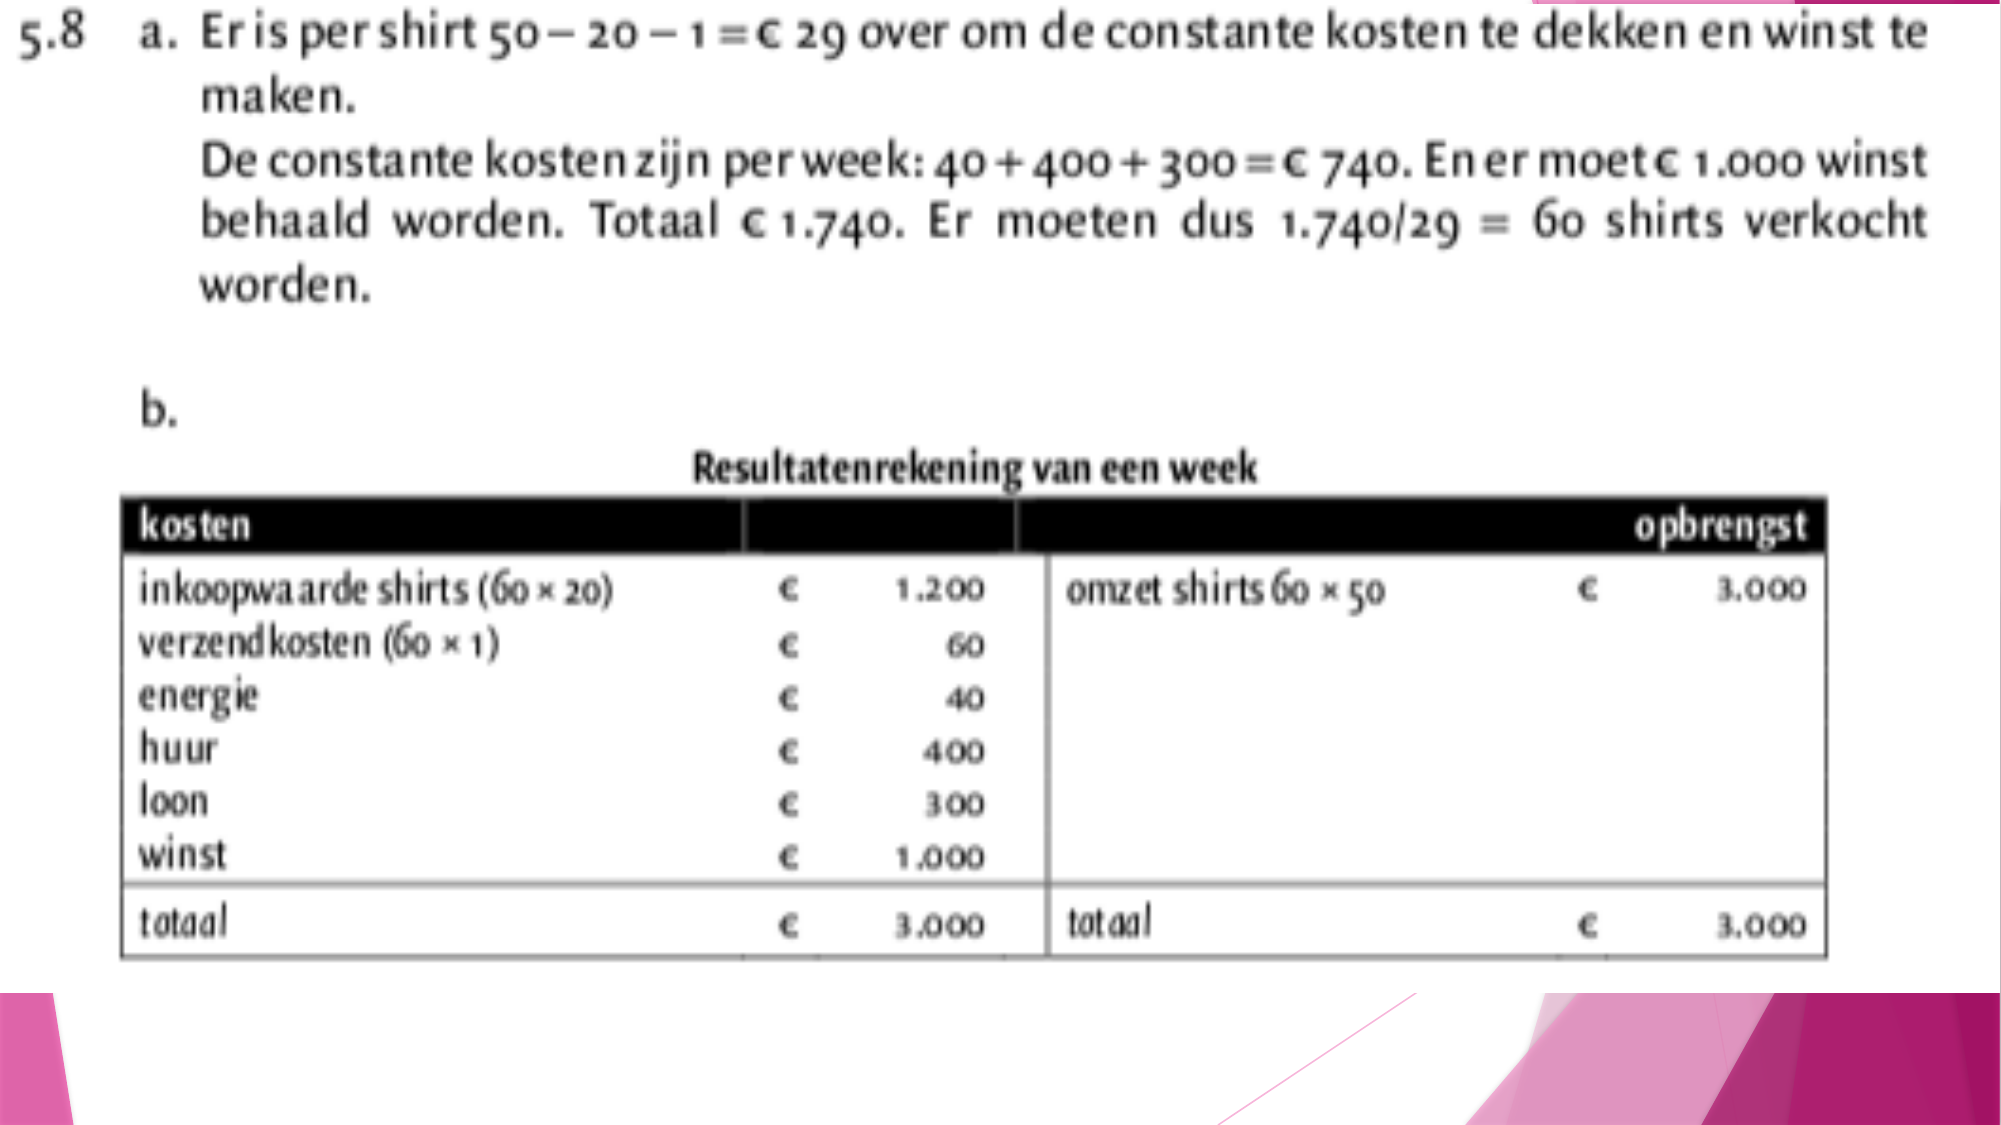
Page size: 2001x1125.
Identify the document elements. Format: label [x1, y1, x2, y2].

picture [0, 3, 2000, 994]
